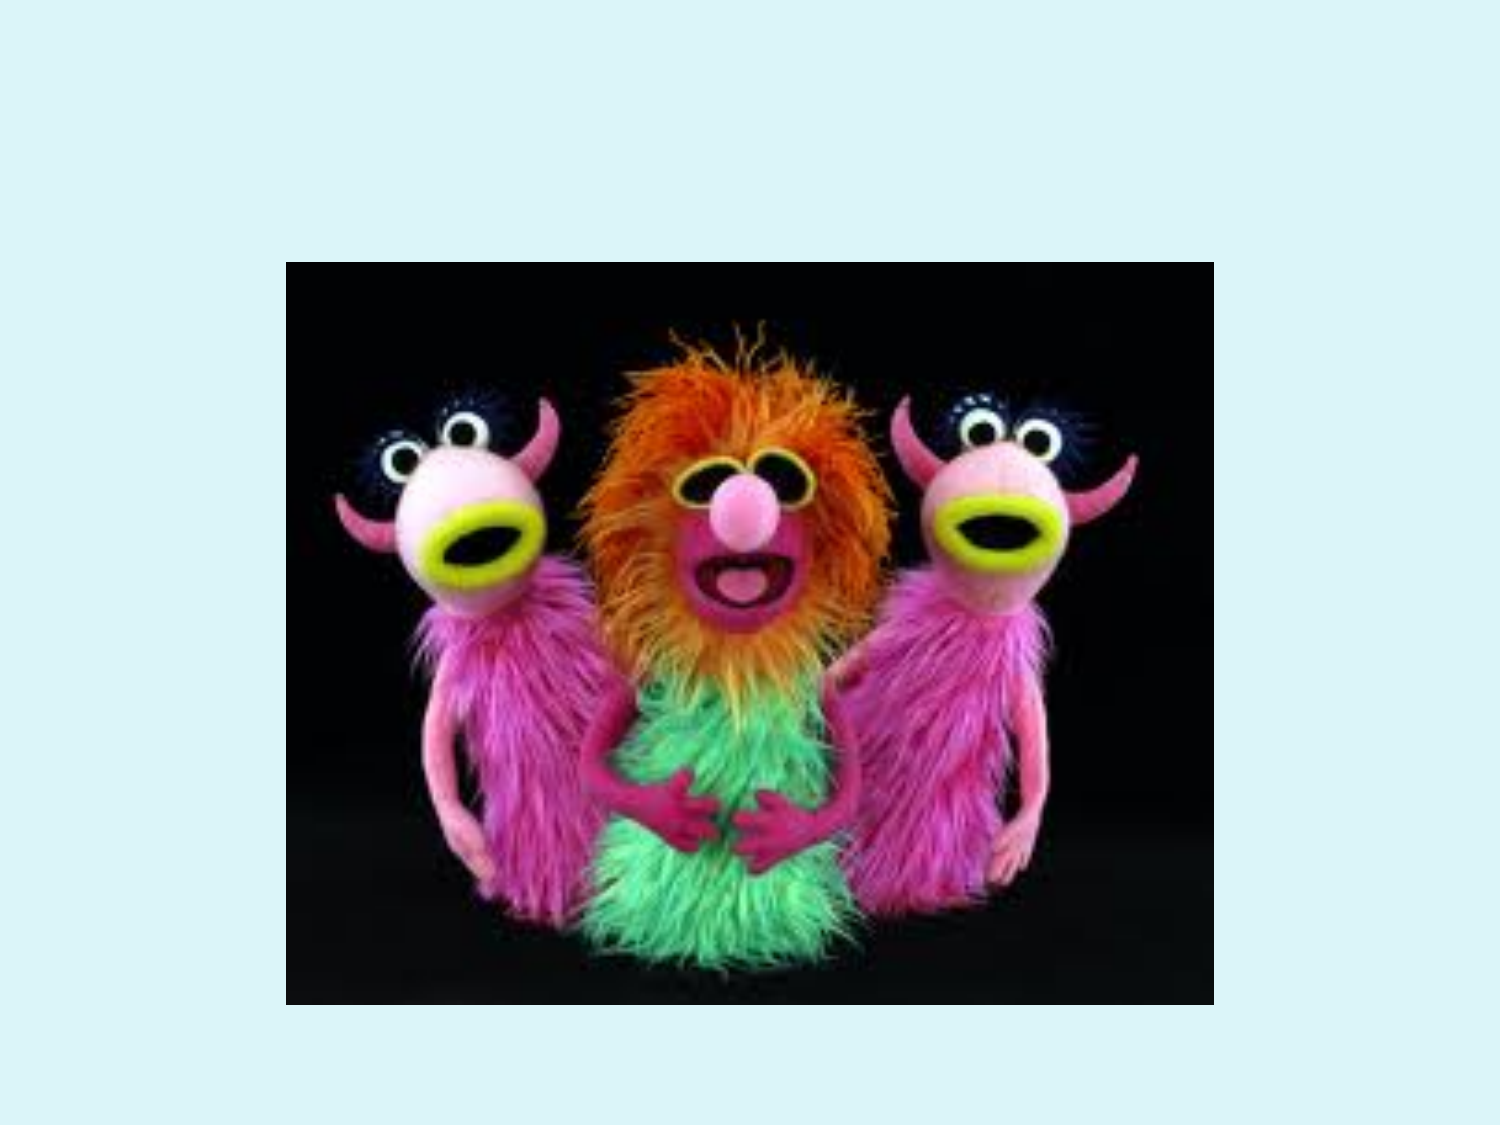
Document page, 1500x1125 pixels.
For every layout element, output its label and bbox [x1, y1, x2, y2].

list [74, 262, 1426, 1006]
